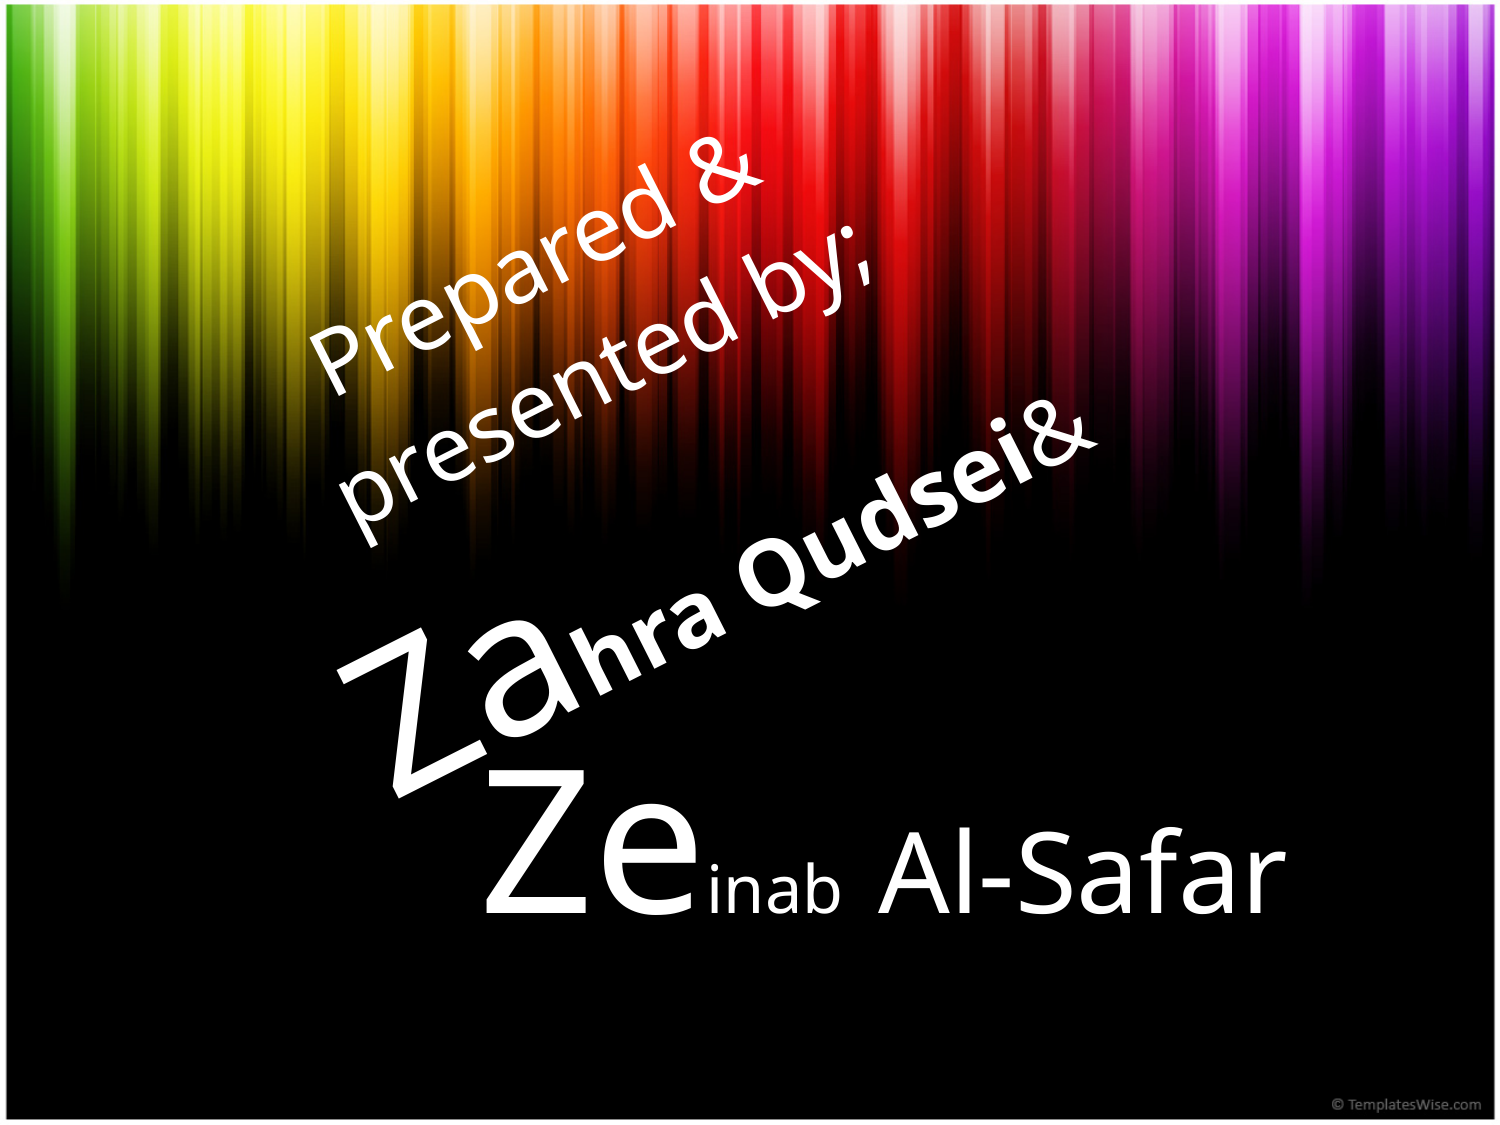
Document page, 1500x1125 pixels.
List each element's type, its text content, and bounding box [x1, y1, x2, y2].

title [224, 773, 1500, 998]
text_box Prepared & presented by; Zahra Qudsei& [35, 0, 1102, 696]
picture [0, 0, 1500, 1125]
list Zeinab Al-Safar [152, 714, 1428, 962]
